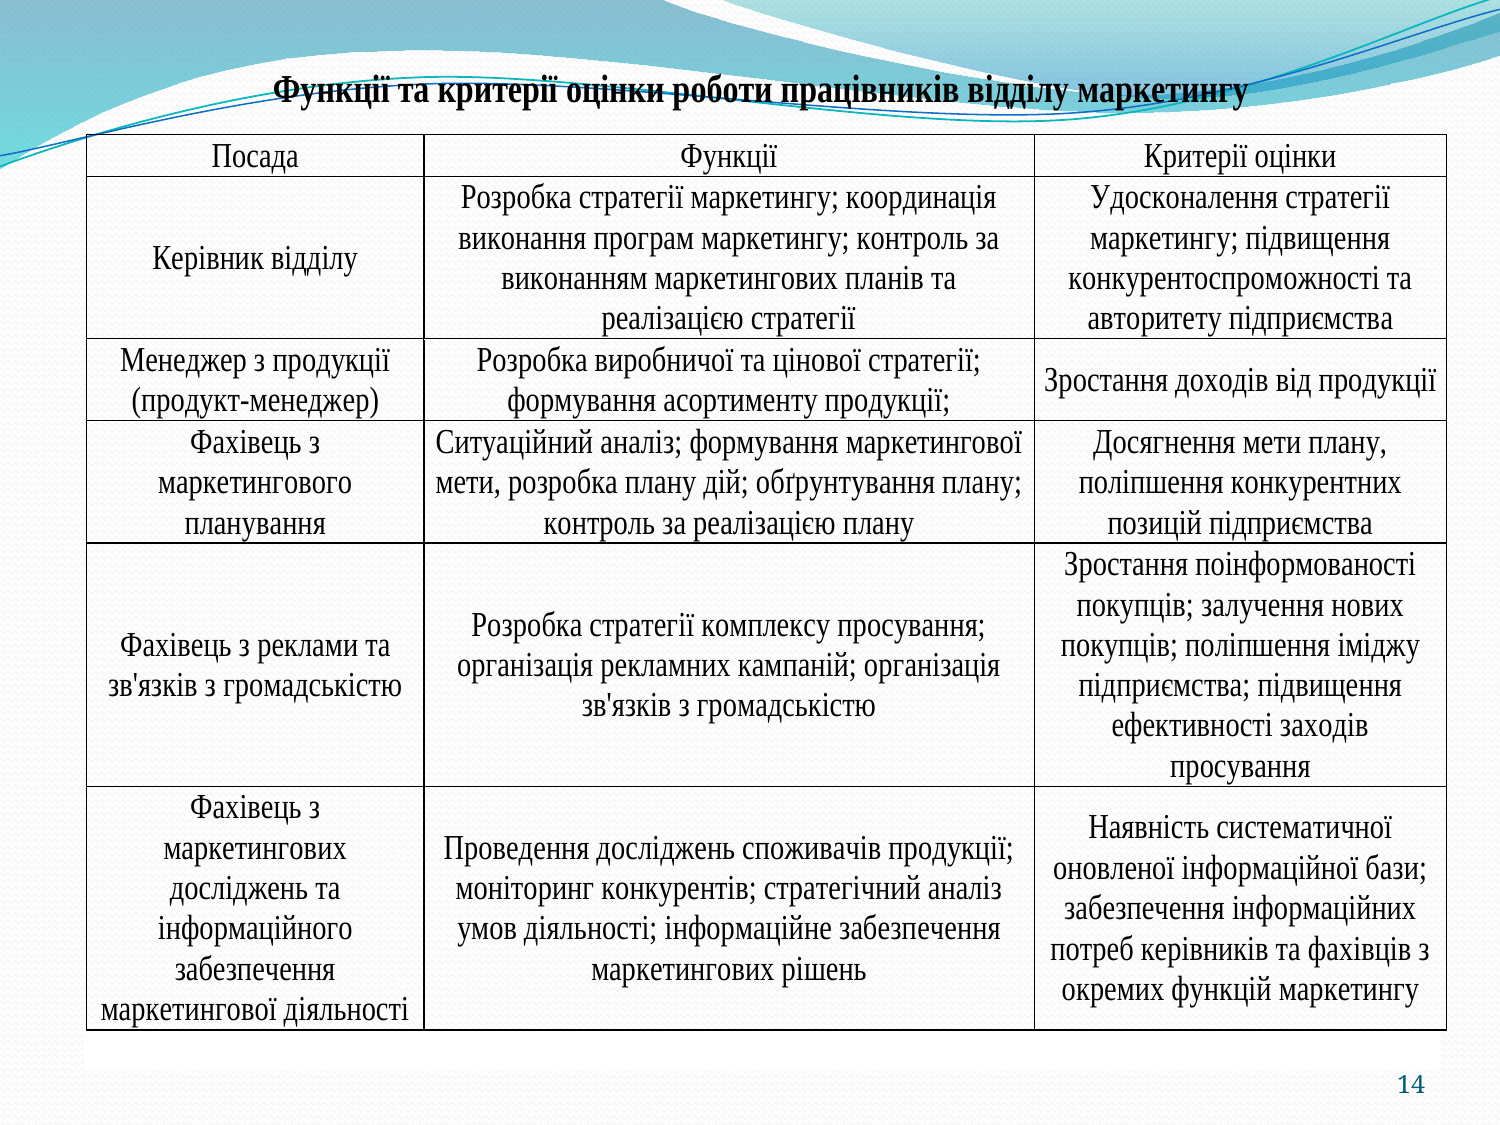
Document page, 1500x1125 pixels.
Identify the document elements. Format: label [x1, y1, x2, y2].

text_box [76, 66, 1448, 1125]
